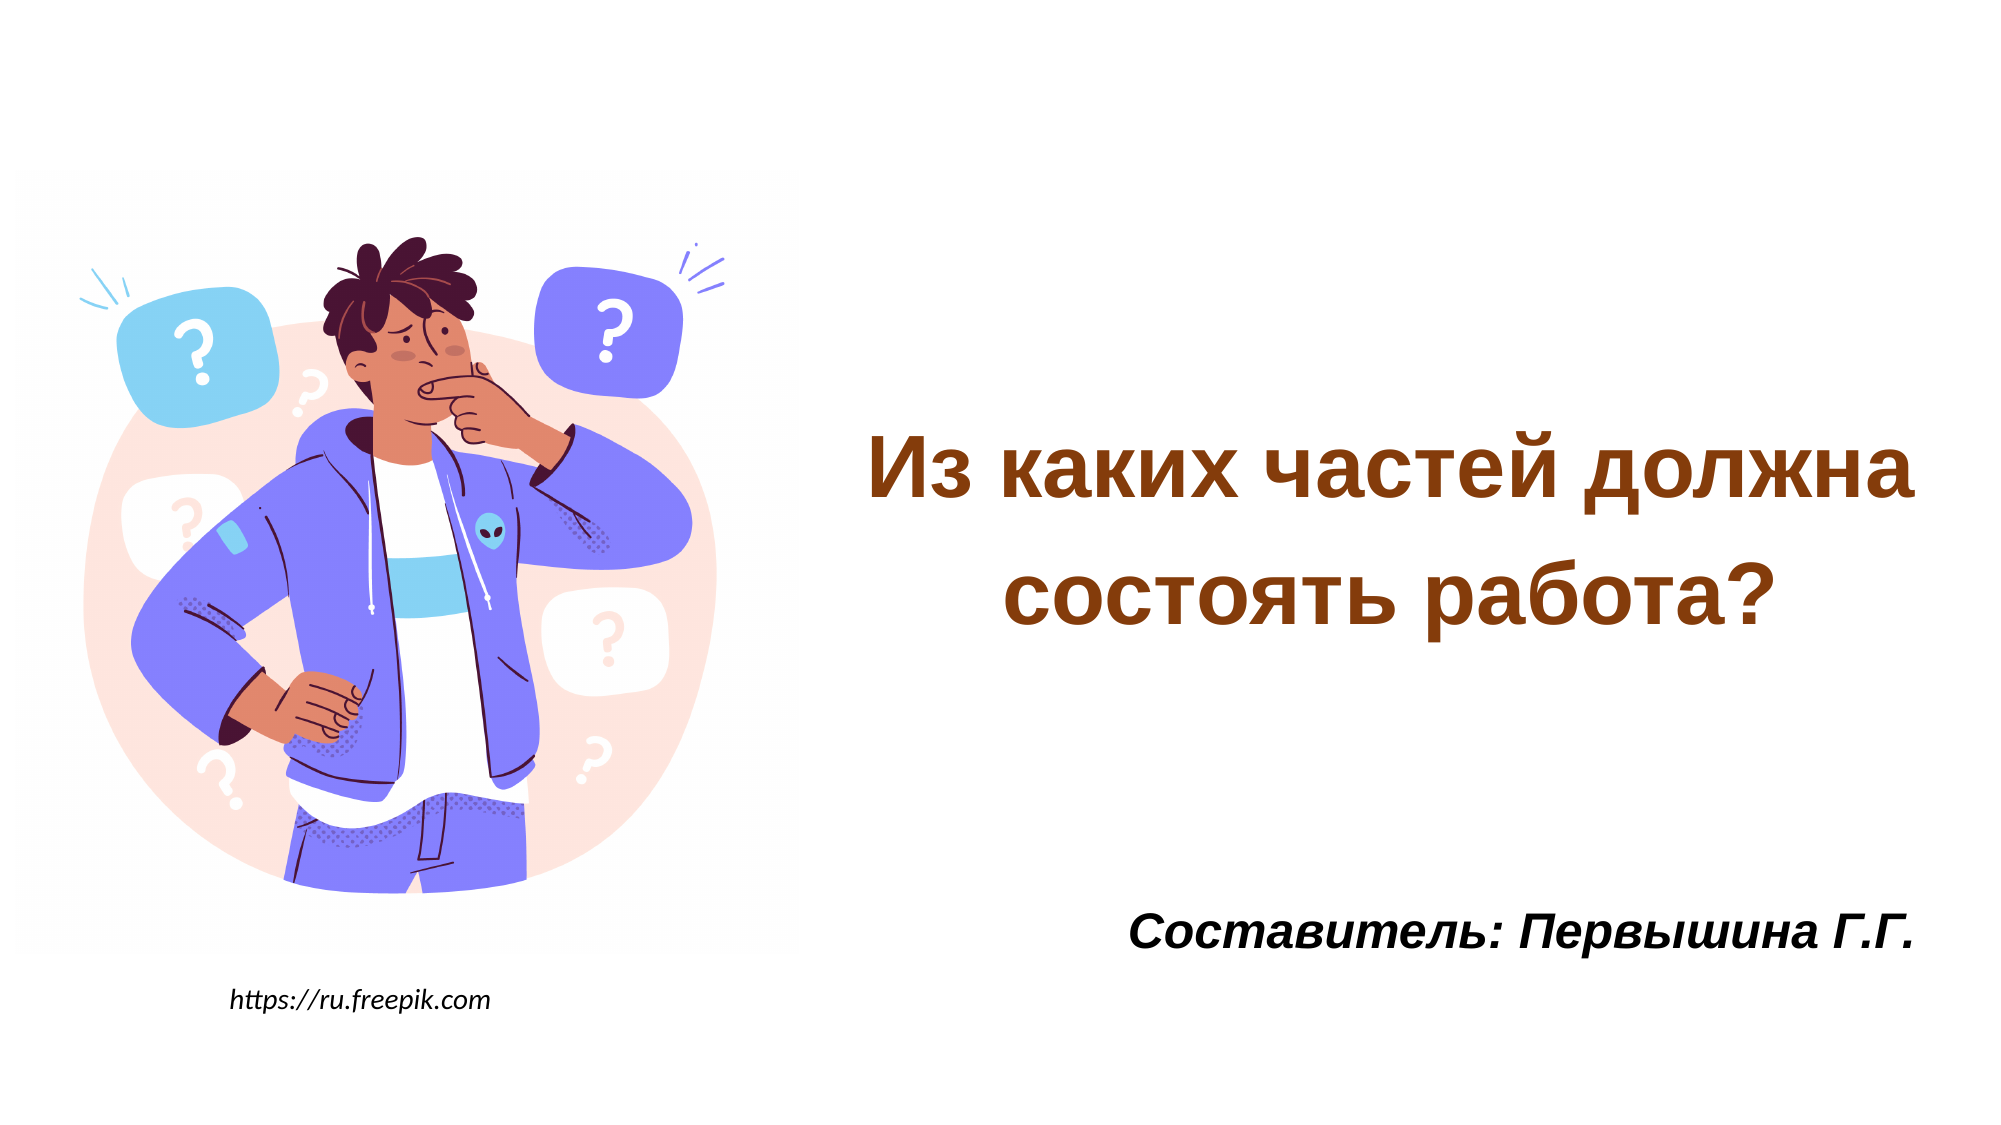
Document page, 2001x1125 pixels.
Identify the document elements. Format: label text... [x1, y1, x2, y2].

text_box Составитель: Первышина Г.Г. [1113, 891, 1942, 966]
text_box Из каких частей должна состоять работа? [849, 318, 1933, 711]
text_box https://ru.freepik.com [56, 972, 665, 1023]
picture [15, 170, 799, 954]
